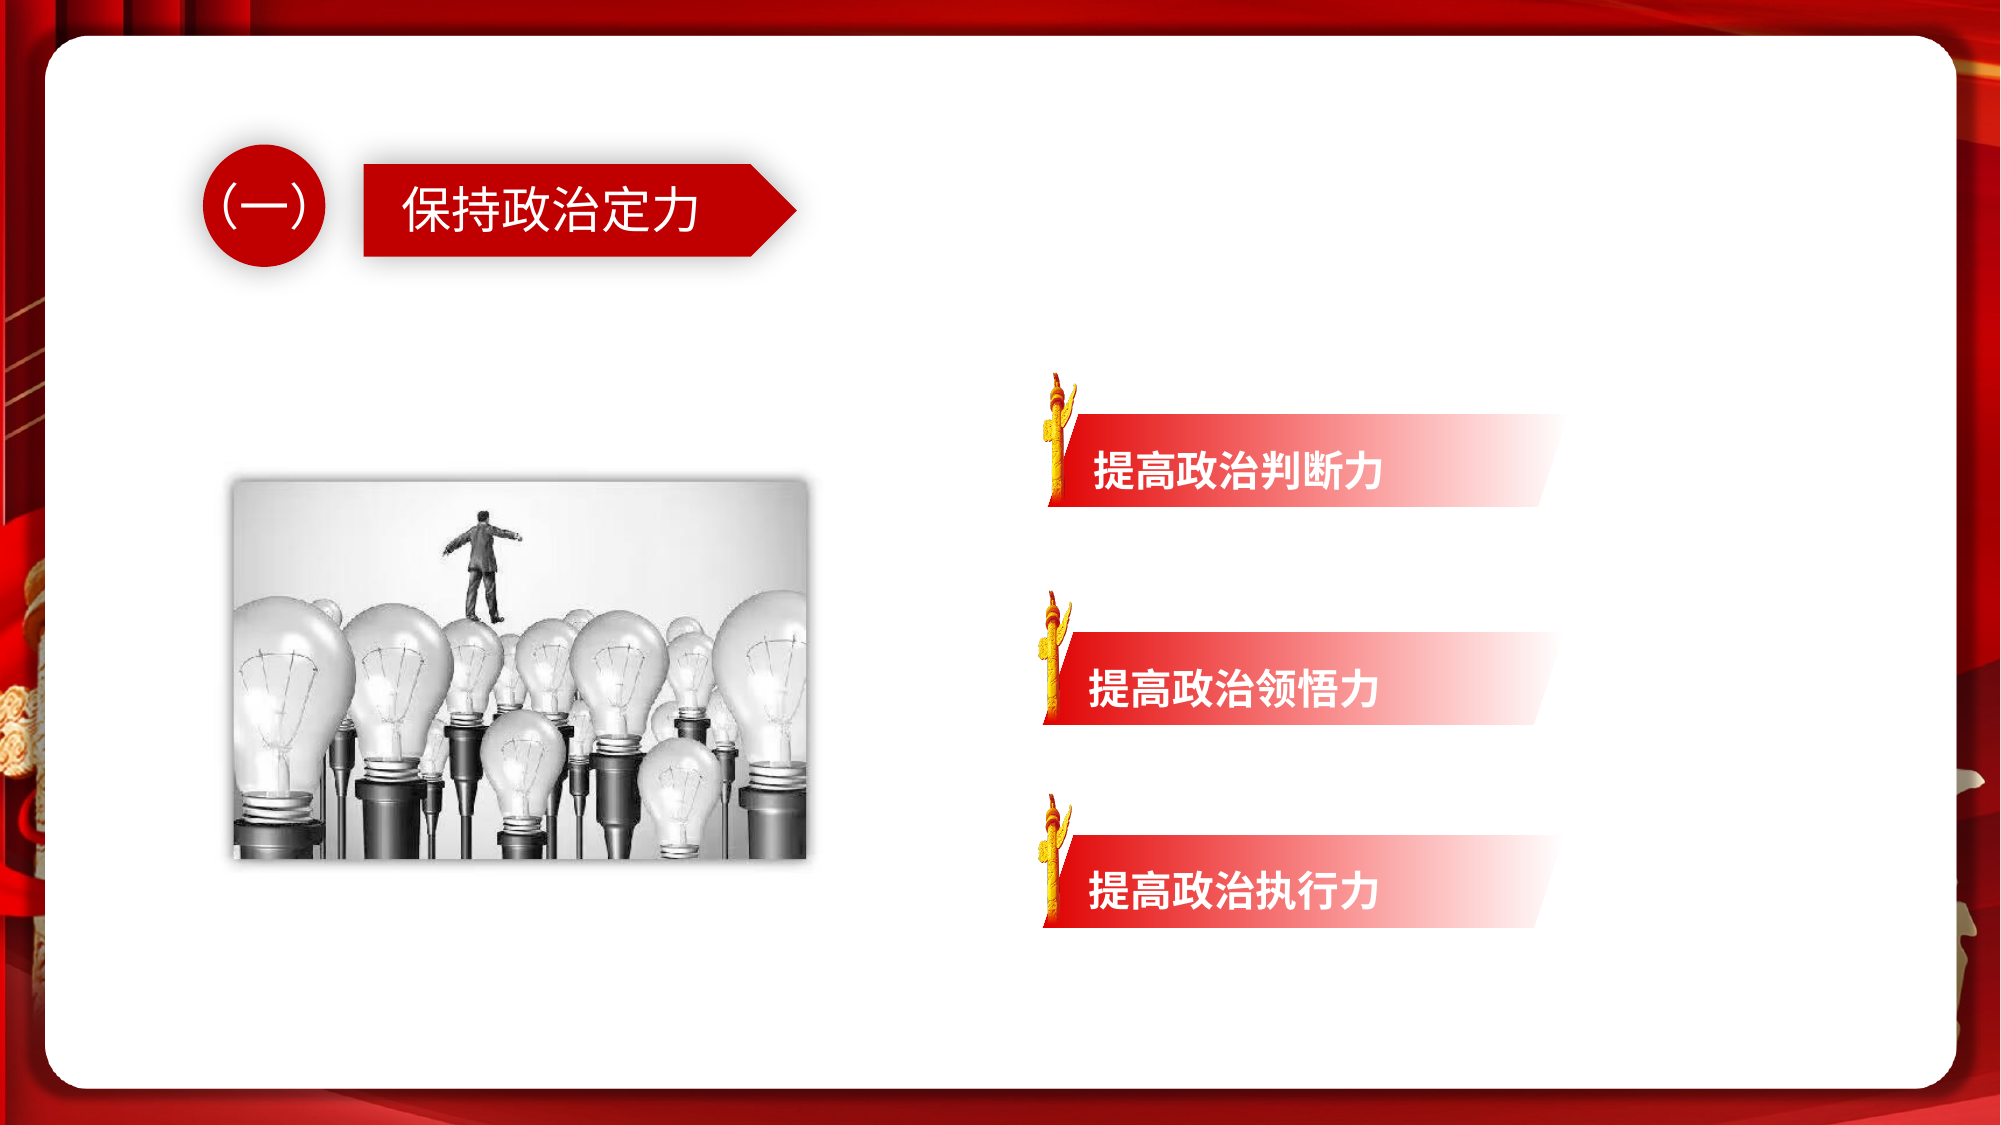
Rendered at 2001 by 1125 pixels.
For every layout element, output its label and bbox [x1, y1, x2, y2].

text_box [1031, 573, 1564, 734]
picture [0, 0, 2001, 1125]
text_box [173, 144, 1059, 267]
text_box [1031, 776, 1564, 937]
text_box [1035, 355, 1568, 516]
